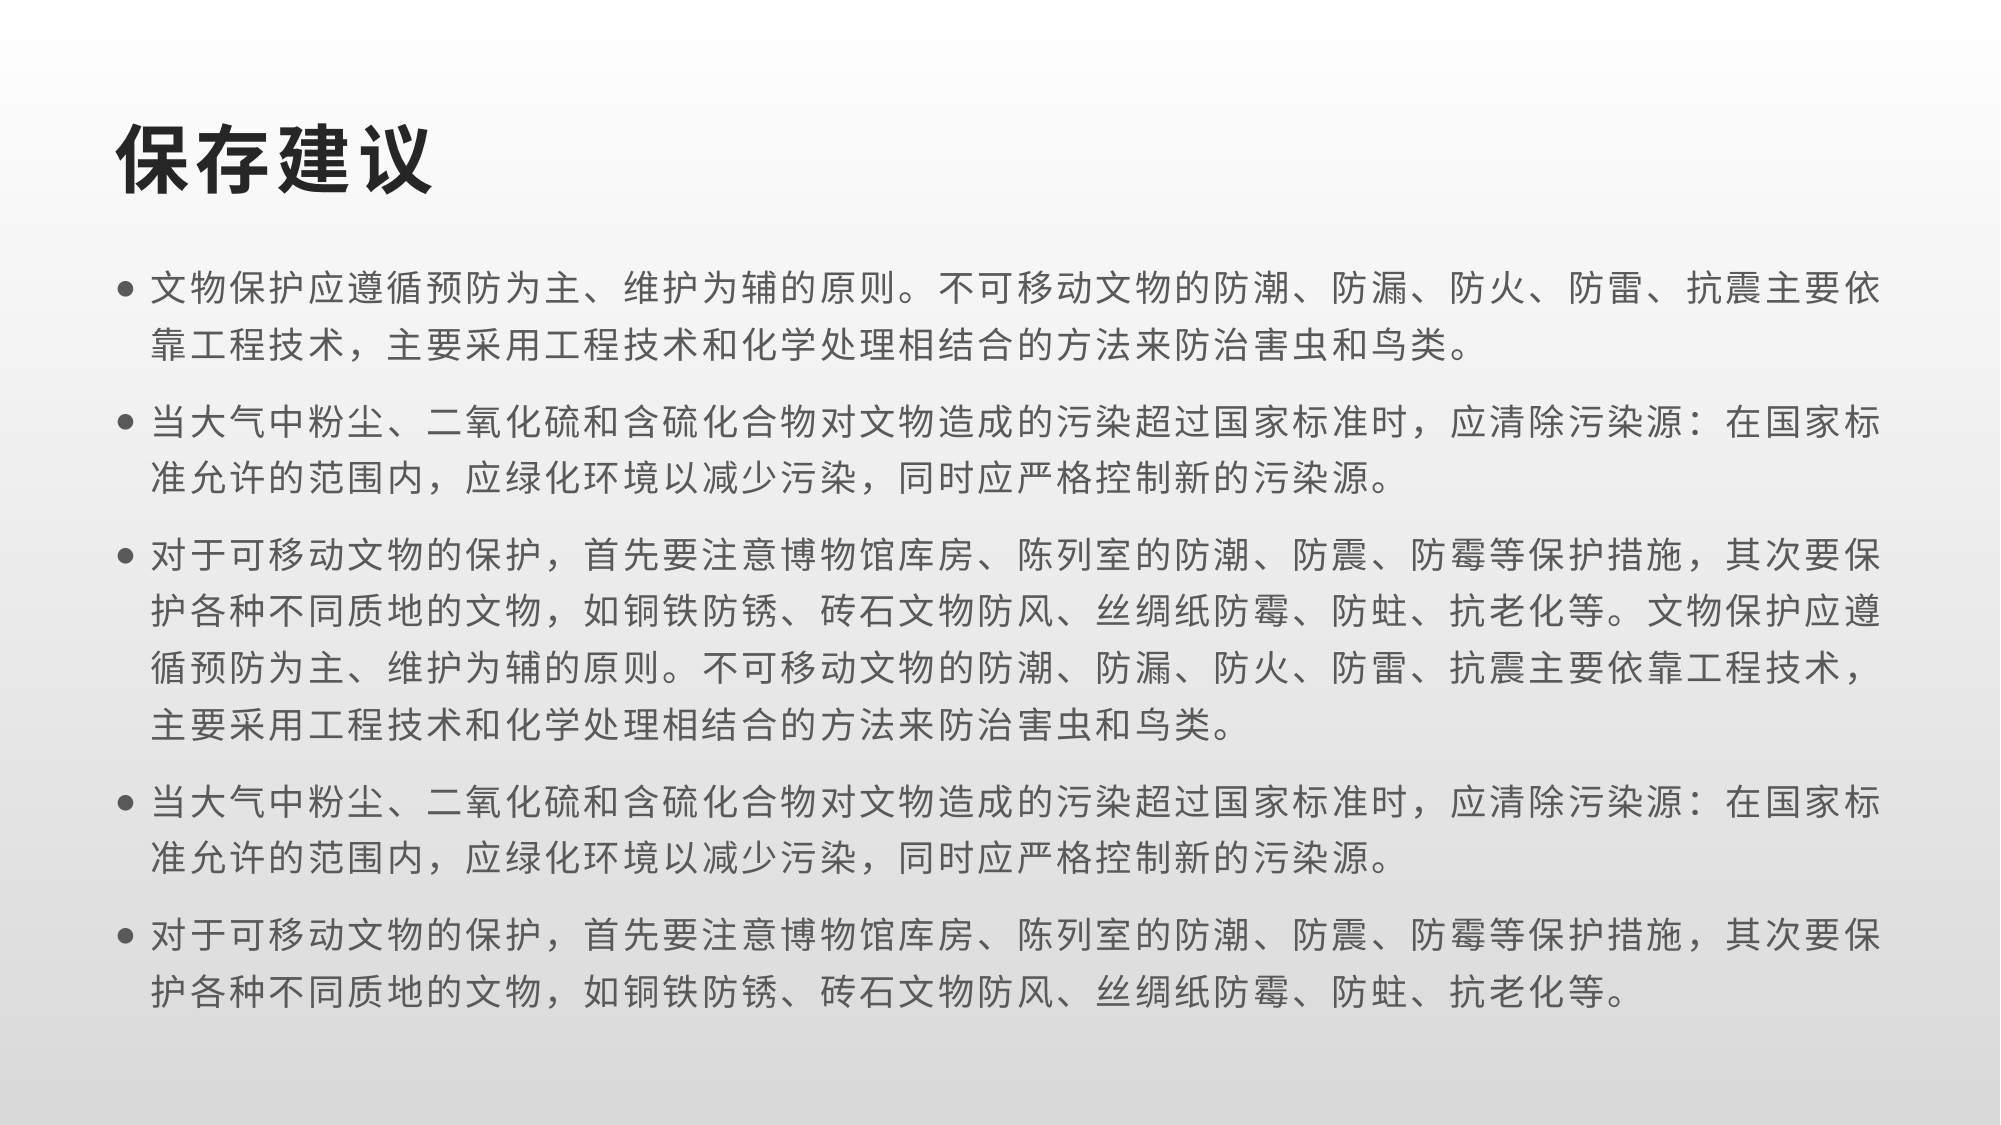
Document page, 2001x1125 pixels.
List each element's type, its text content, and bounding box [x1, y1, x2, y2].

title 保存建议 [99, 99, 1900, 216]
list 文物保护应遵循预防为主、维护为辅的原则。不可移动文物的防潮、防漏、防火、防雷、抗震主要依靠工程技术，主要采用工程技术和化学处理相结合的方法来防治害虫和鸟类。 当大气中粉尘、二氧化硫和含硫化合物对文物造成的污染超过国家标准时，应清除污染源：在国家标准允许的范围内，应绿化环境以减少污染，同时应严格控制新的污染源。 对于可移动文物的保护，首先要注意博物馆库房、陈列室的防潮、防震、防霉等保护措施，其次要保护各种不同质地的文物，如铜铁防锈、砖石文物防风、丝绸纸防霉、防蛀、抗老化等。文物保护应遵循预防为主、维护为辅的原则。不可移动文物的防潮、防漏、防火、防雷、抗震主要依靠工程技术，主要采用工程技术和化学处理相结合的方法来防治害虫和鸟类。 当大气中粉尘、二氧化硫和含硫化合物对文物造成的污染超过国家标准时，应清除污染源：在国家标准允许的范围内，应绿化环境以减少污染，同时应严格控制新的污染源。 对于可移动文物的保护，首先要注意博物馆库房、陈列室的防潮、防震、防霉等保护措施，其次要保护各种不同质地的文物，如铜铁防锈、砖石文物防风、丝绸纸防霉、防蛀、抗老化等。 [99, 244, 1900, 1026]
